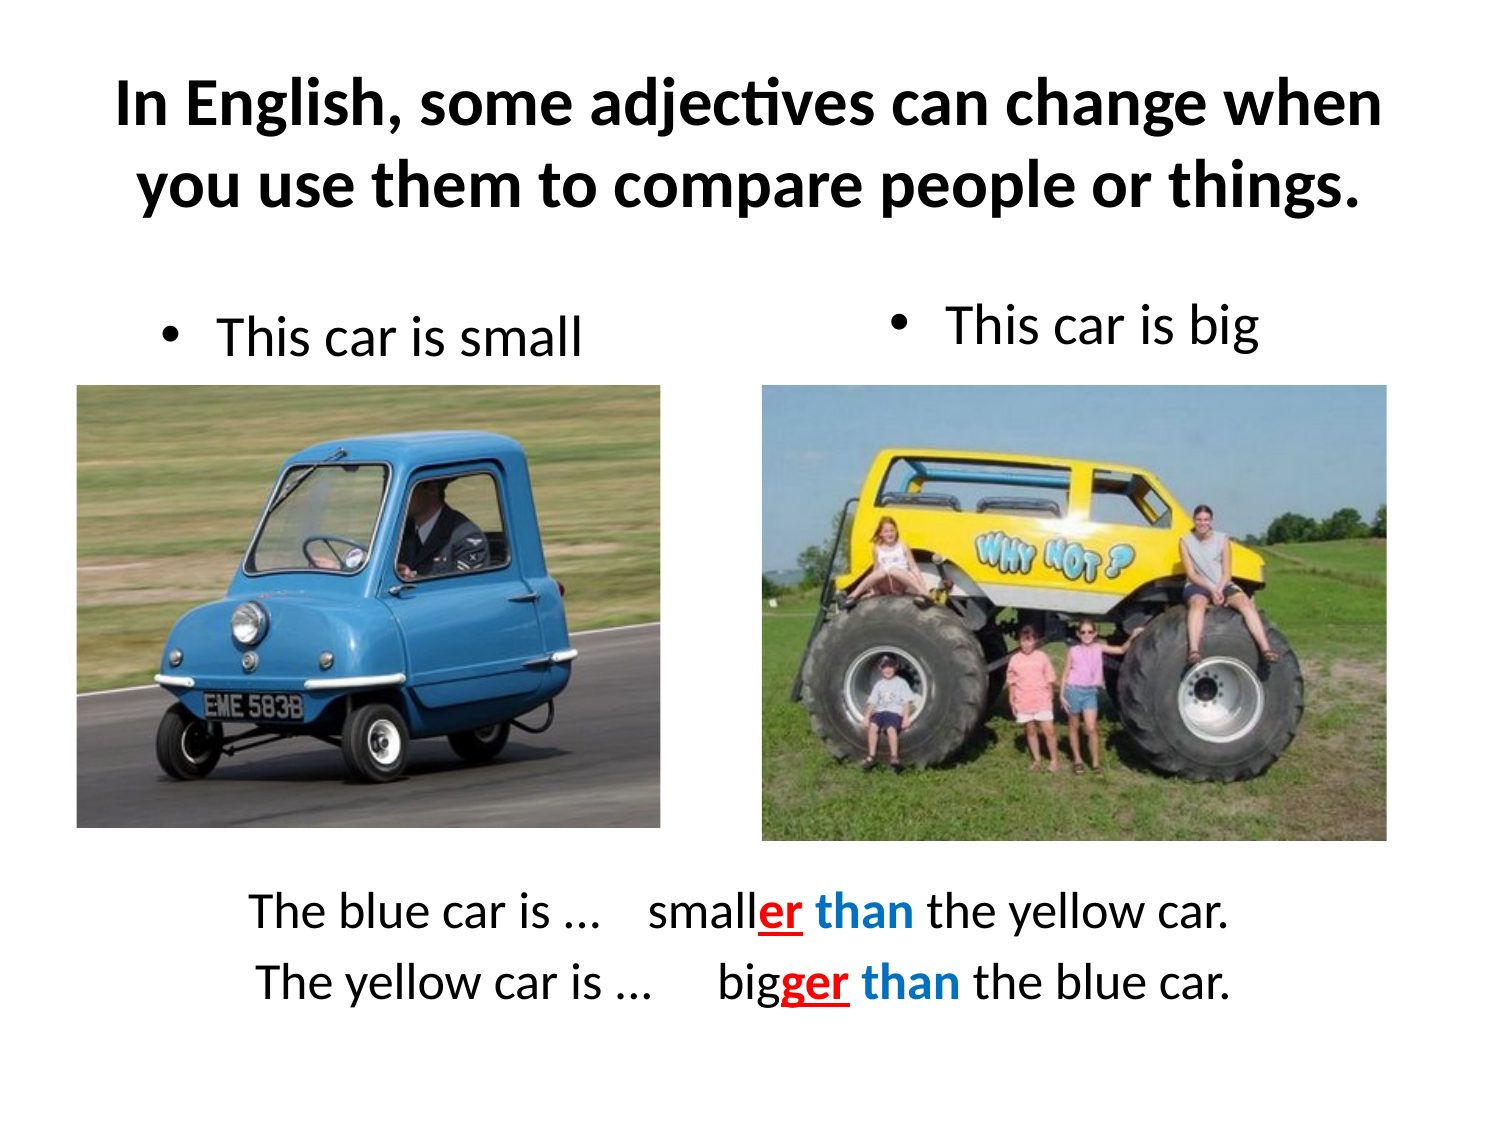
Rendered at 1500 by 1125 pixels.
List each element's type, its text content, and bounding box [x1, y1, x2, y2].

title In English, some adjectives can change when you use them to compare people or things. [75, 45, 1425, 233]
text_box The blue car is ... [230, 869, 621, 940]
picture [76, 385, 661, 828]
text_box bigger than the blue car. [667, 940, 1282, 1018]
text_box smaller than the yellow car. [631, 869, 1247, 940]
list This car is big [761, 278, 1388, 379]
picture [761, 385, 1387, 842]
text_box The yellow car is ... [230, 940, 667, 1018]
list This car is small [76, 290, 668, 402]
